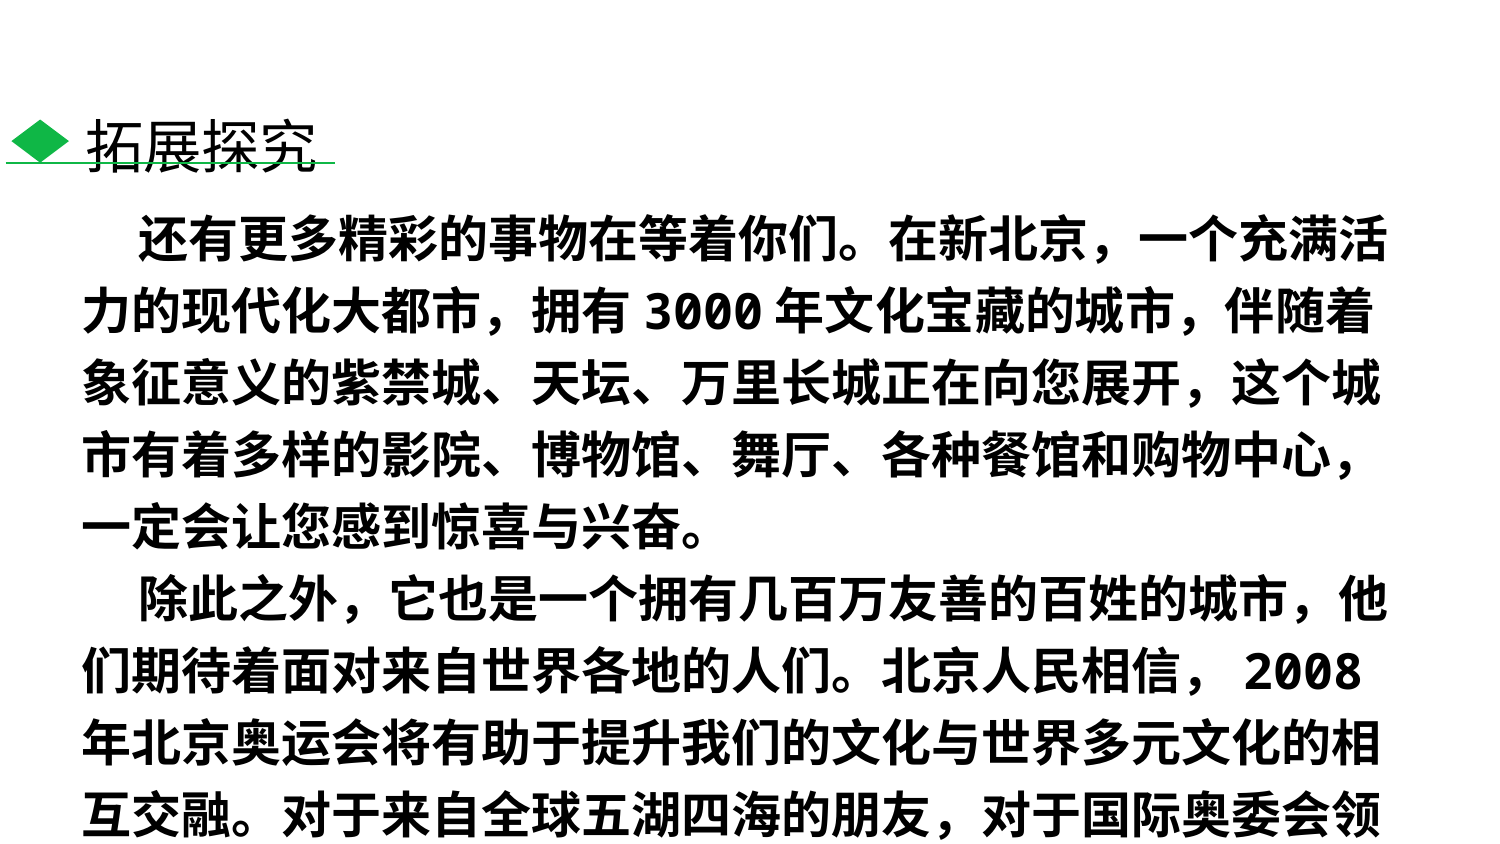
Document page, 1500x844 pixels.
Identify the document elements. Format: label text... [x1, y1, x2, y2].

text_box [5, 102, 336, 189]
text_box 还有更多精彩的事物在等着你们。在新北京，一个充满活力的现代化大都市，拥有3000年文化宝藏的城市，伴随着象征意义的紫禁城、天坛、万里长城正在向您展开，这个城市有着多样的影院、博物馆、舞厅、各种餐馆和购物中心，一定会让您感到惊喜与兴奋。 除此之外，它也是一个拥有几百万友善的百姓的城市，他们期待着面对来自世界各地的人们。北京人民相信，2008年北京奥运会将有助于提升我们的文化与世界多元文化的相互交融。对于来自全球五湖四海的朋友，对于国际奥委会领 [66, 188, 1434, 844]
